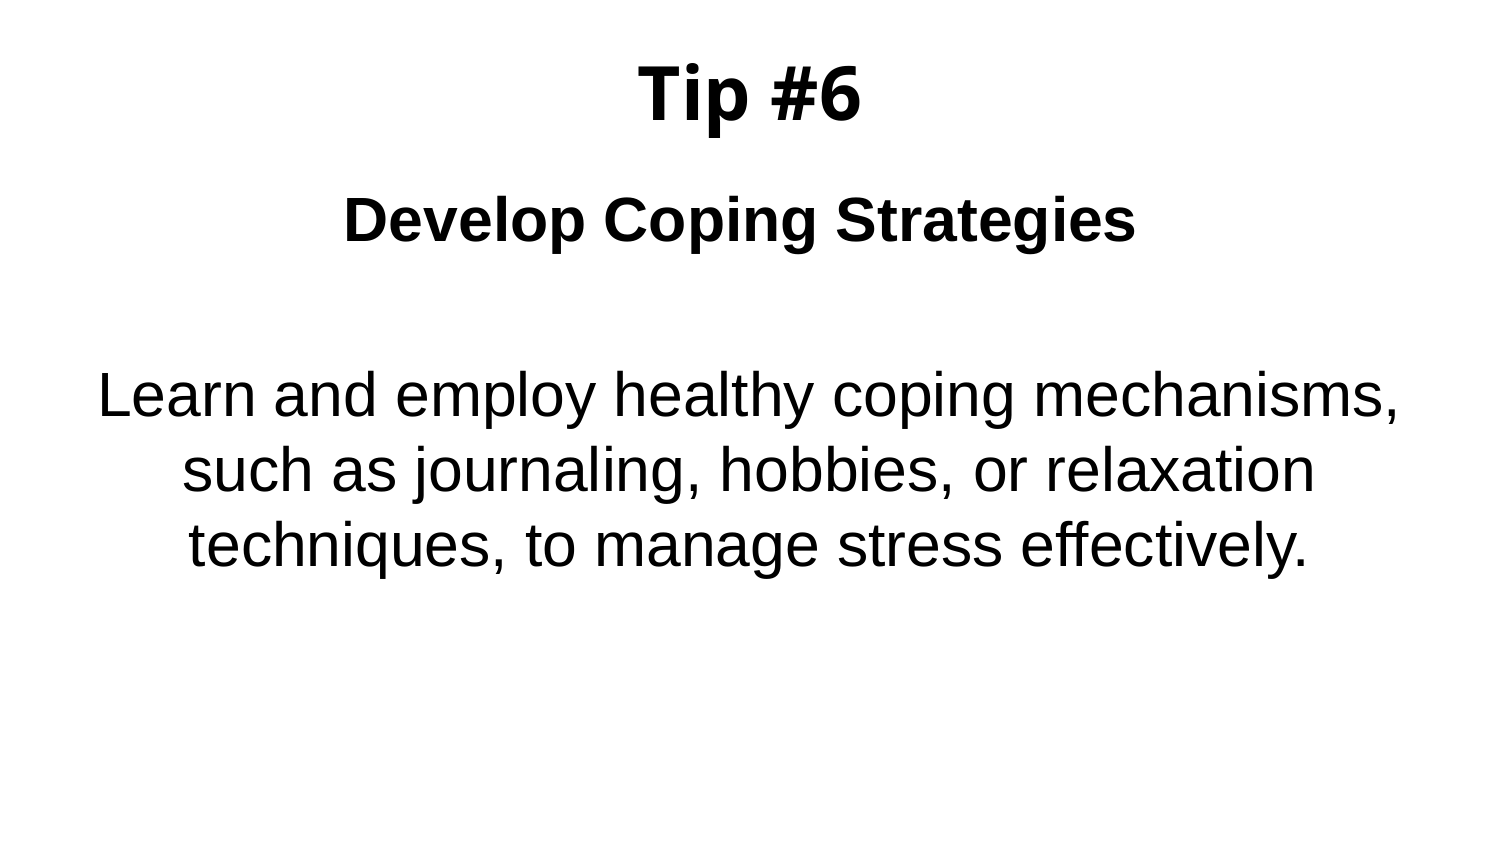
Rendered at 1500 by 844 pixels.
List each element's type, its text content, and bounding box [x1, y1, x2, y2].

title Tip #6 [75, 9, 1425, 151]
list Develop Coping Strategies Learn and employ healthy coping mechanisms, such as journaling, hobbies, or relaxation techniques, to manage stress effectively. [75, 164, 1425, 820]
